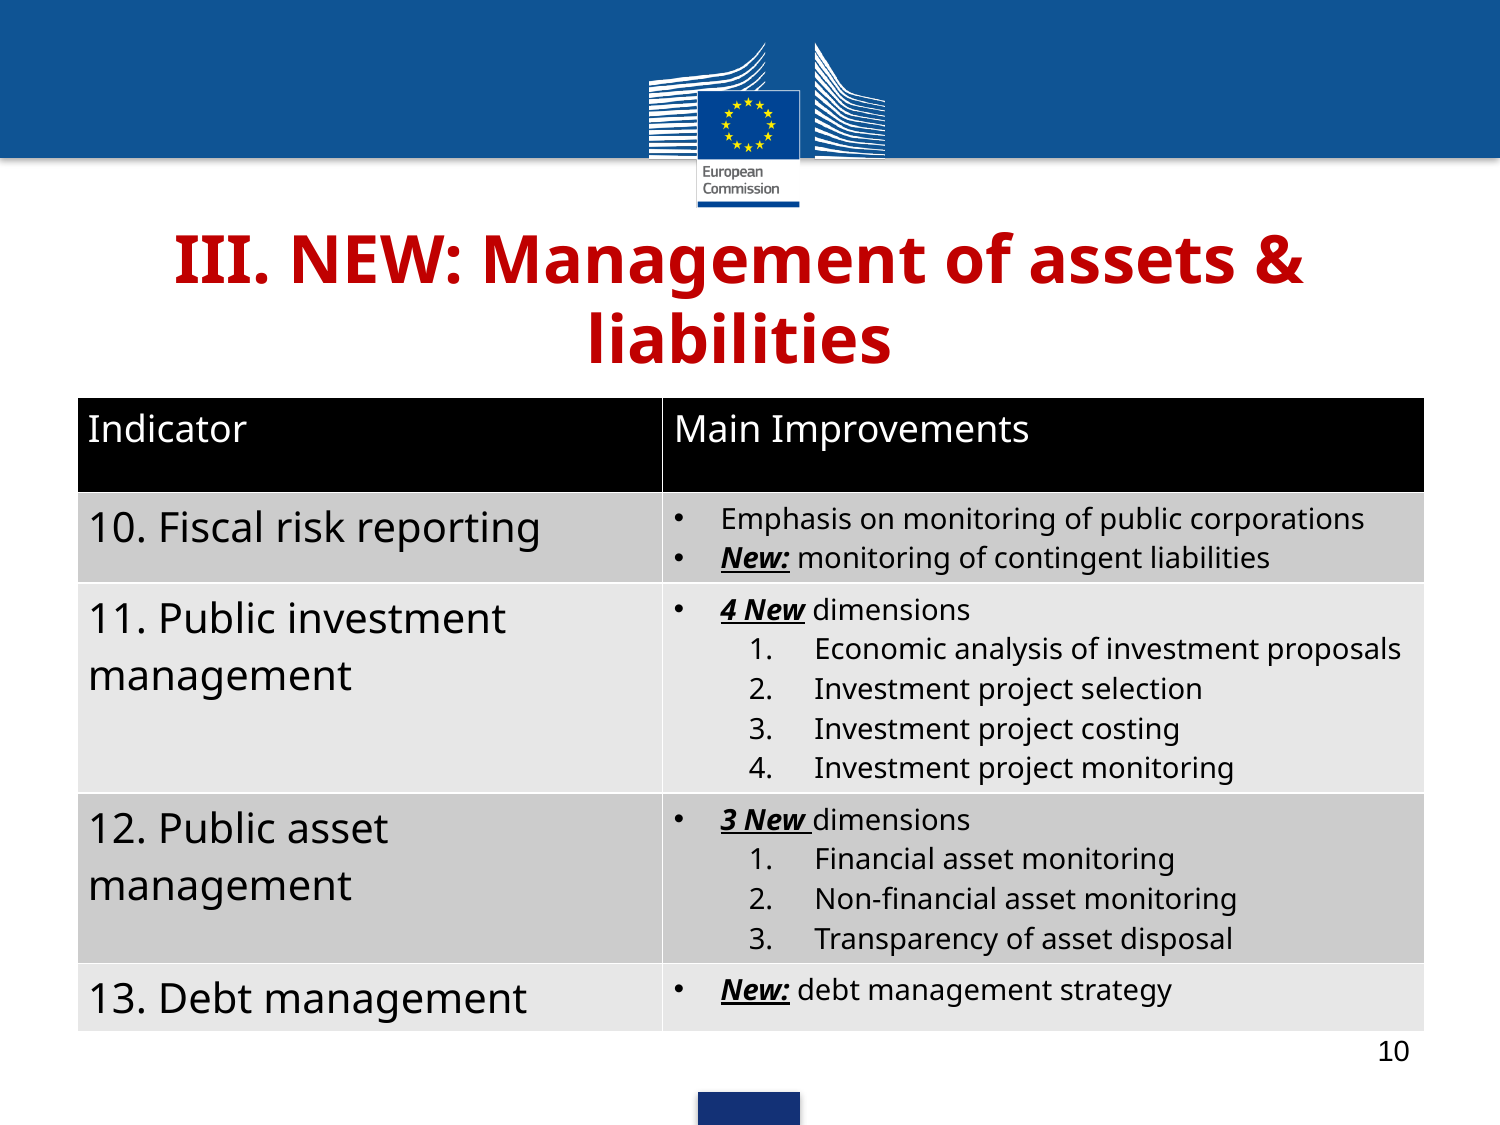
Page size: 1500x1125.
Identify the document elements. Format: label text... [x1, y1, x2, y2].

table_cell 12. Public asset management [78, 794, 662, 963]
table_cell 3 New dimensions Financial asset monitoring Non-financial asset monitoring Transparency of asset disposal [663, 794, 1424, 963]
title III. NEW: Management of assets & liabilities [64, 219, 1415, 374]
table_header Main Improvements [663, 398, 1424, 492]
table_cell Emphasis on monitoring of public corporations New: monitoring of contingent liabilities [663, 493, 1424, 582]
table_cell 4 New dimensions Economic analysis of investment proposals Investment project selection Investment project costing Investment project monitoring [663, 584, 1424, 792]
slide_number 10 [1074, 1024, 1426, 1103]
table_header Indicator [78, 398, 662, 492]
table_cell 11. Public investment management [78, 584, 662, 792]
table_cell 13. Debt management [78, 964, 662, 1031]
table_cell 10. Fiscal risk reporting [78, 493, 662, 582]
picture [649, 42, 885, 208]
table_cell New: debt management strategy [663, 964, 1424, 1031]
